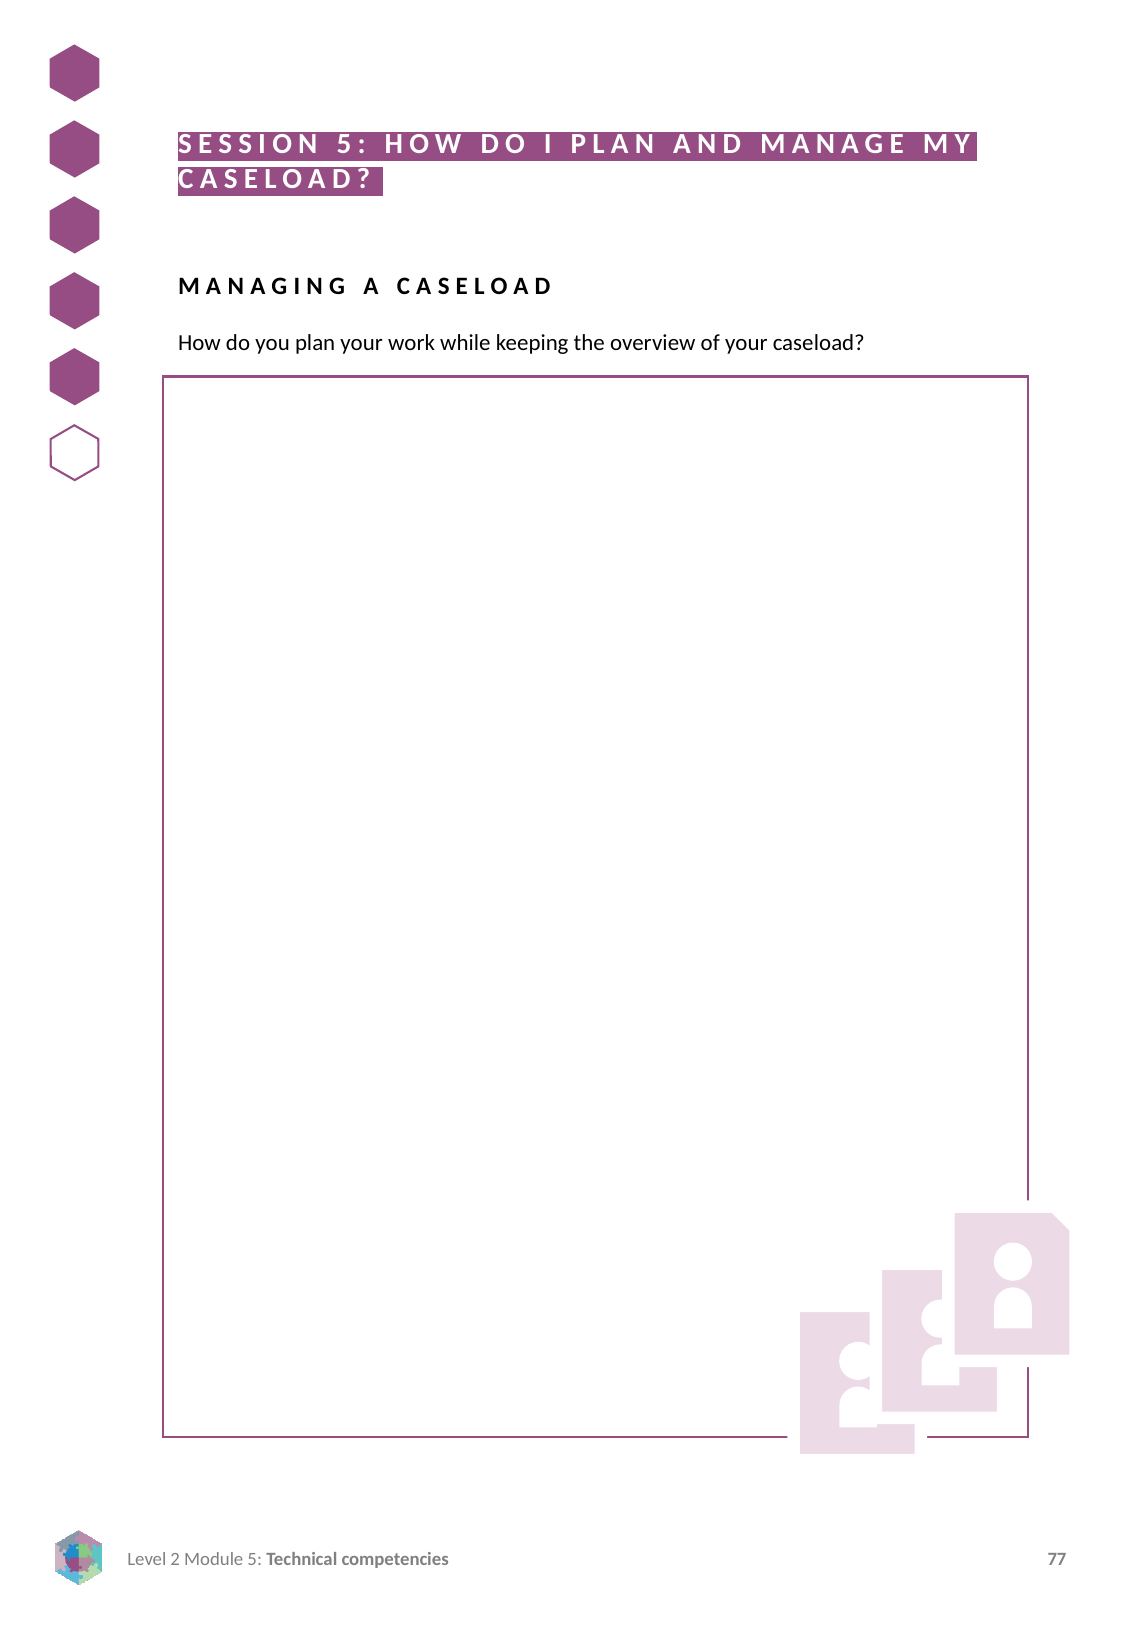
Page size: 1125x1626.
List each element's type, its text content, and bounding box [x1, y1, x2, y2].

text_box [49, 424, 100, 482]
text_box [875, 1263, 1004, 1418]
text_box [793, 1305, 921, 1460]
text_box [49, 44, 100, 102]
text_box [49, 120, 100, 178]
text_box [49, 348, 100, 406]
text_box [49, 196, 100, 254]
text_box How do you plan your work while keeping the overview of your caseload? [163, 320, 1025, 363]
text_box [49, 272, 100, 330]
picture [55, 1530, 102, 1585]
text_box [948, 1206, 1076, 1361]
text_box [162, 375, 1029, 1438]
text_box MANAGING A CASELOAD [163, 262, 1029, 307]
text_box SESSION 5: HOW DO I PLAN AND MANAGE MY CASELOAD? [163, 116, 1025, 202]
